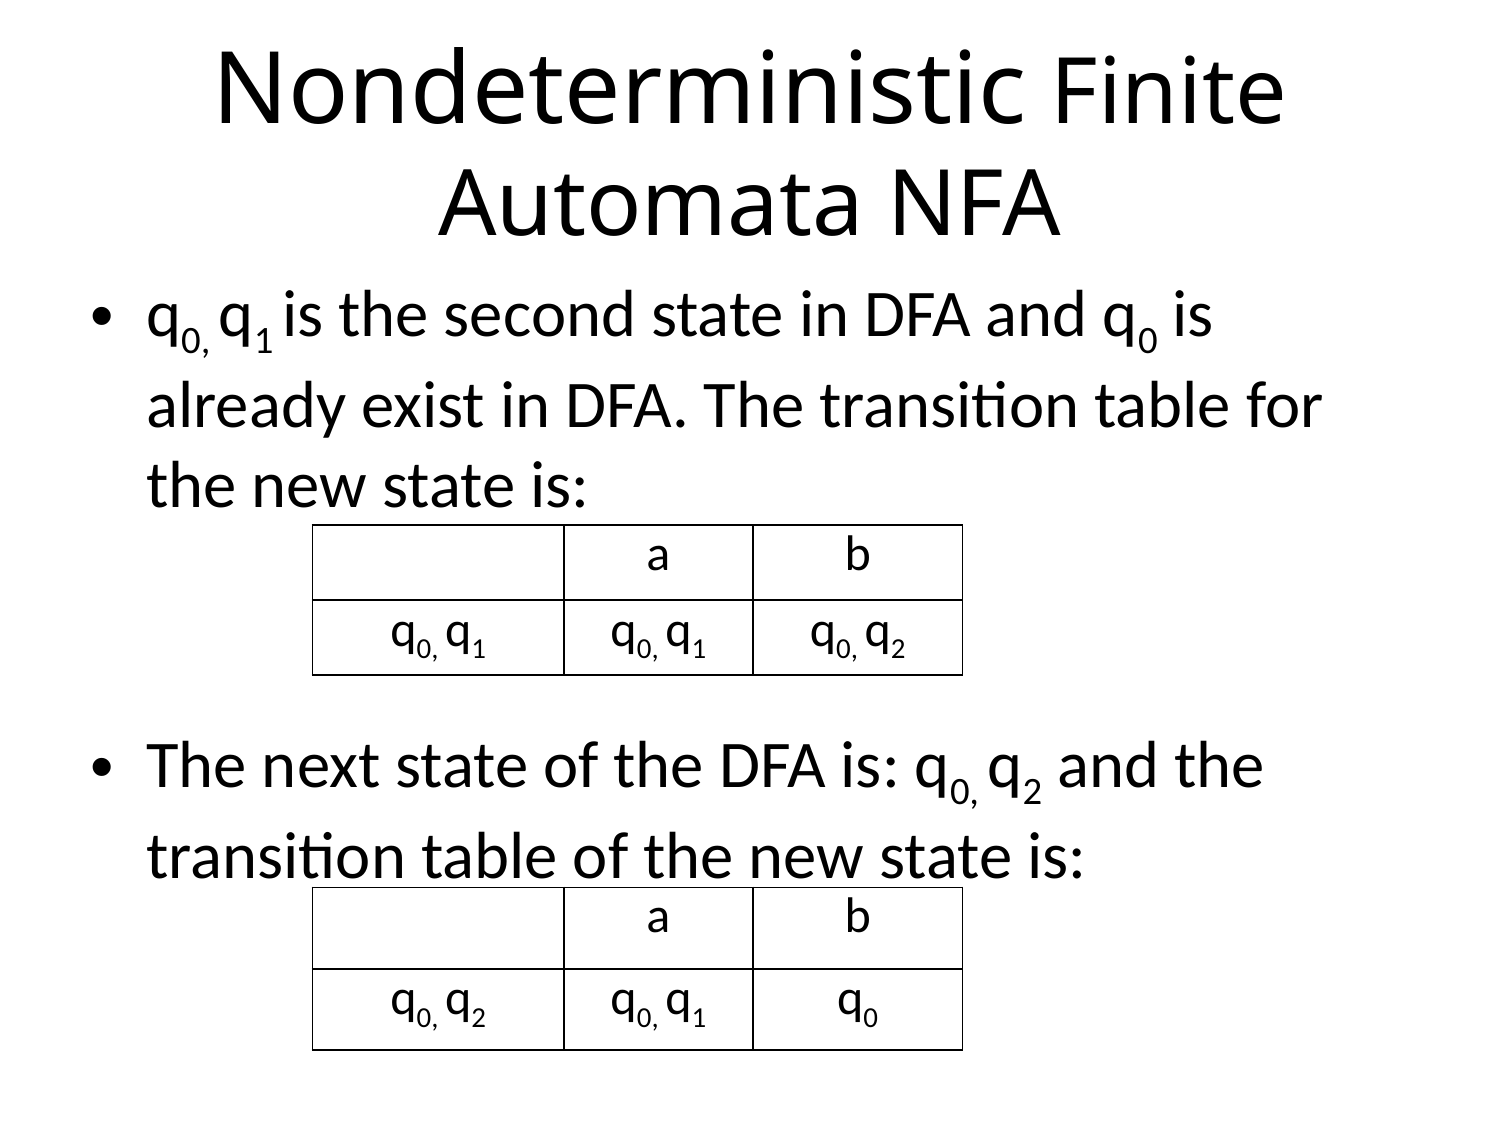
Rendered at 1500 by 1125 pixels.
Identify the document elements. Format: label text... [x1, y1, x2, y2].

table_header a [565, 888, 752, 968]
table_header b [754, 526, 962, 599]
list q0, q1 is the second state in DFA and q0 is already exist in DFA. The transition table for the new state is: The next state of the DFA is: q0, q2 and the transition table of the new state is: [75, 262, 1425, 1088]
table_cell q0, q1 [565, 970, 752, 1049]
table_cell q0, q2 [313, 970, 563, 1049]
table_header [313, 888, 563, 968]
table_header b [754, 888, 962, 968]
table_cell q0 [754, 970, 962, 1049]
title Nondeterministic Finite Automata NFA [75, 45, 1425, 233]
table_header [313, 526, 563, 599]
table_cell q0, q1 [565, 601, 752, 674]
table_cell q0, q2 [754, 601, 962, 674]
table_cell q0, q1 [313, 601, 563, 674]
table_header a [565, 526, 752, 599]
